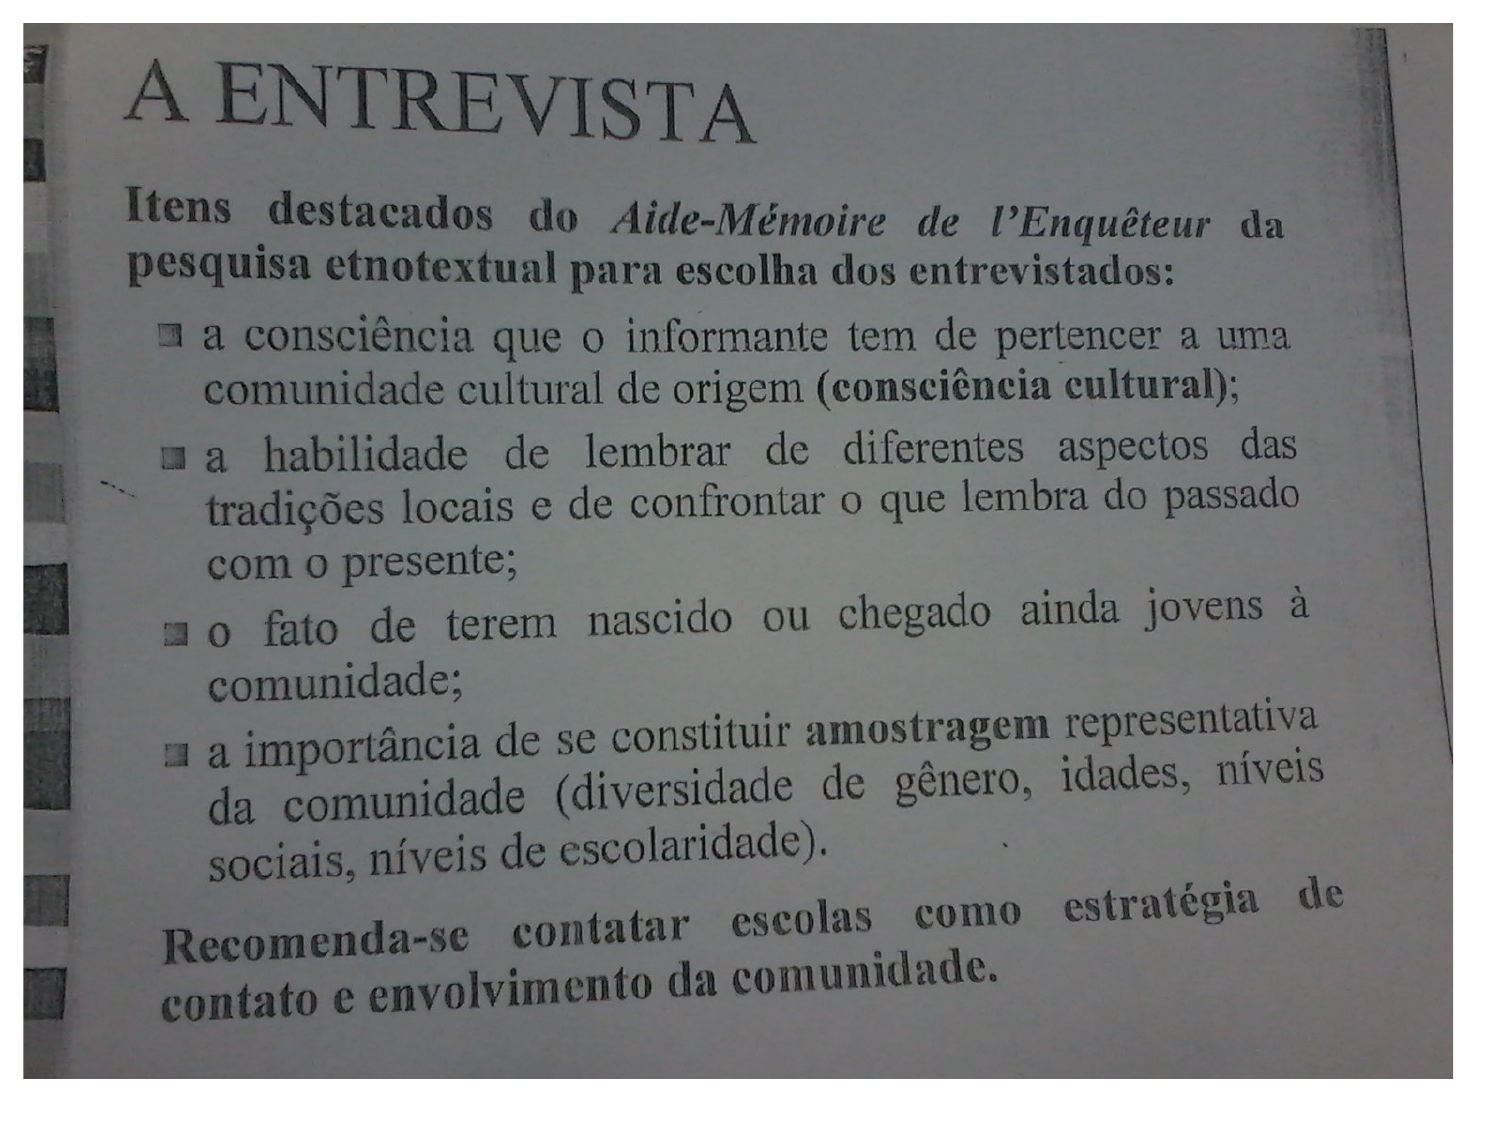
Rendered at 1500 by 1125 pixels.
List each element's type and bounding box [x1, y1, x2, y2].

picture [23, 23, 1454, 1079]
